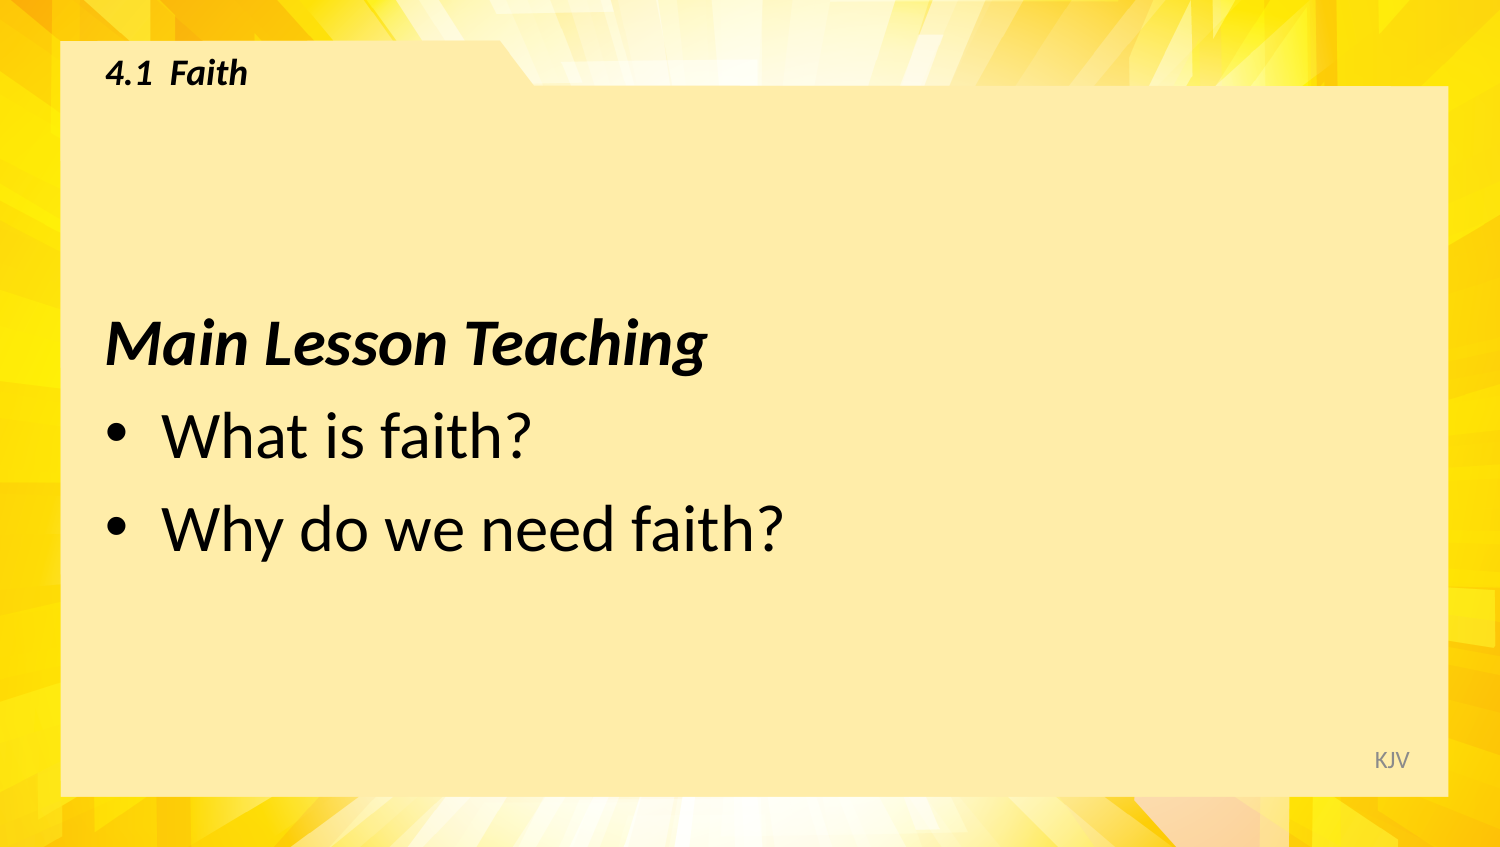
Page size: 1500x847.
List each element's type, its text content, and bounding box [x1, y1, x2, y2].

picture [0, 0, 1500, 847]
footer KJV [950, 736, 1425, 782]
list Main Lesson Teaching What is faith? Why do we need faith? [89, 141, 1403, 722]
title 4.1 Faith [89, 33, 1420, 108]
